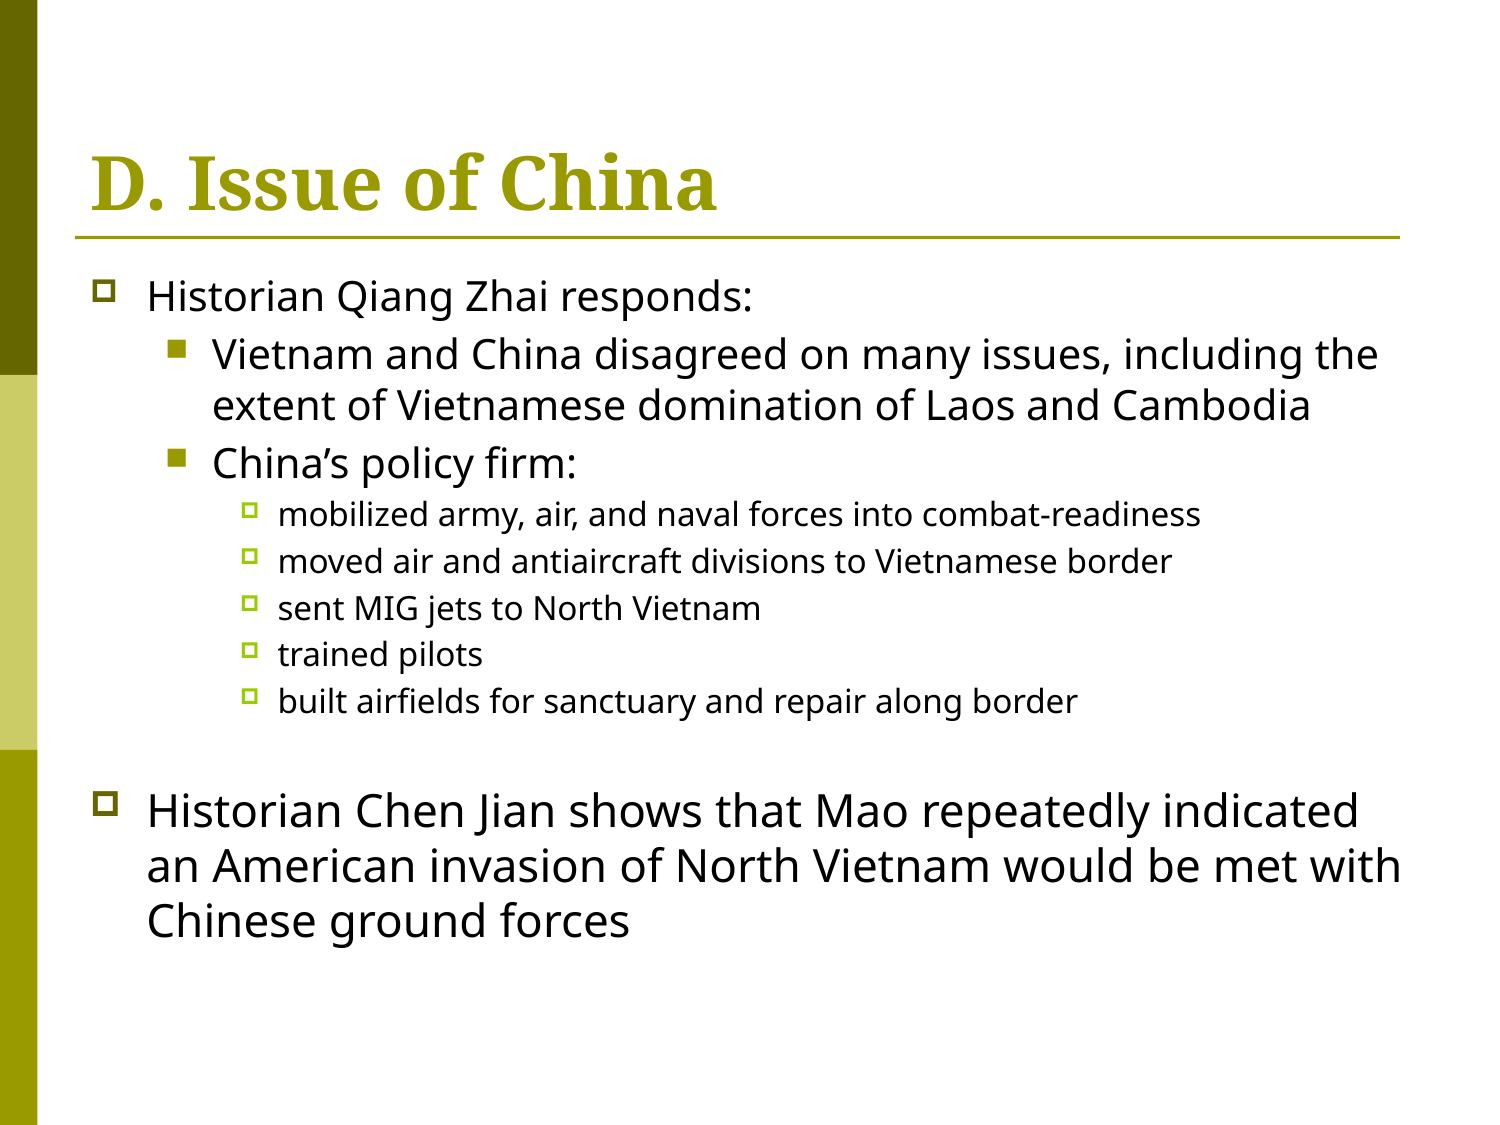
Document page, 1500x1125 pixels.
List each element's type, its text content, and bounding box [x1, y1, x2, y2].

list Historian Qiang Zhai responds: Vietnam and China disagreed on many issues, including the extent of Vietnamese domination of Laos and Cambodia China’s policy firm: mobilized army, air, and naval forces into combat-readiness moved air and antiaircraft divisions to Vietnamese border sent MIG jets to North Vietnam trained pilots built airfields for sanctuary and repair along border Historian Chen Jian shows that Mao repeatedly indicated an American invasion of North Vietnam would be met with Chinese ground forces [74, 262, 1426, 1076]
title D. Issue of China [74, 45, 1426, 233]
